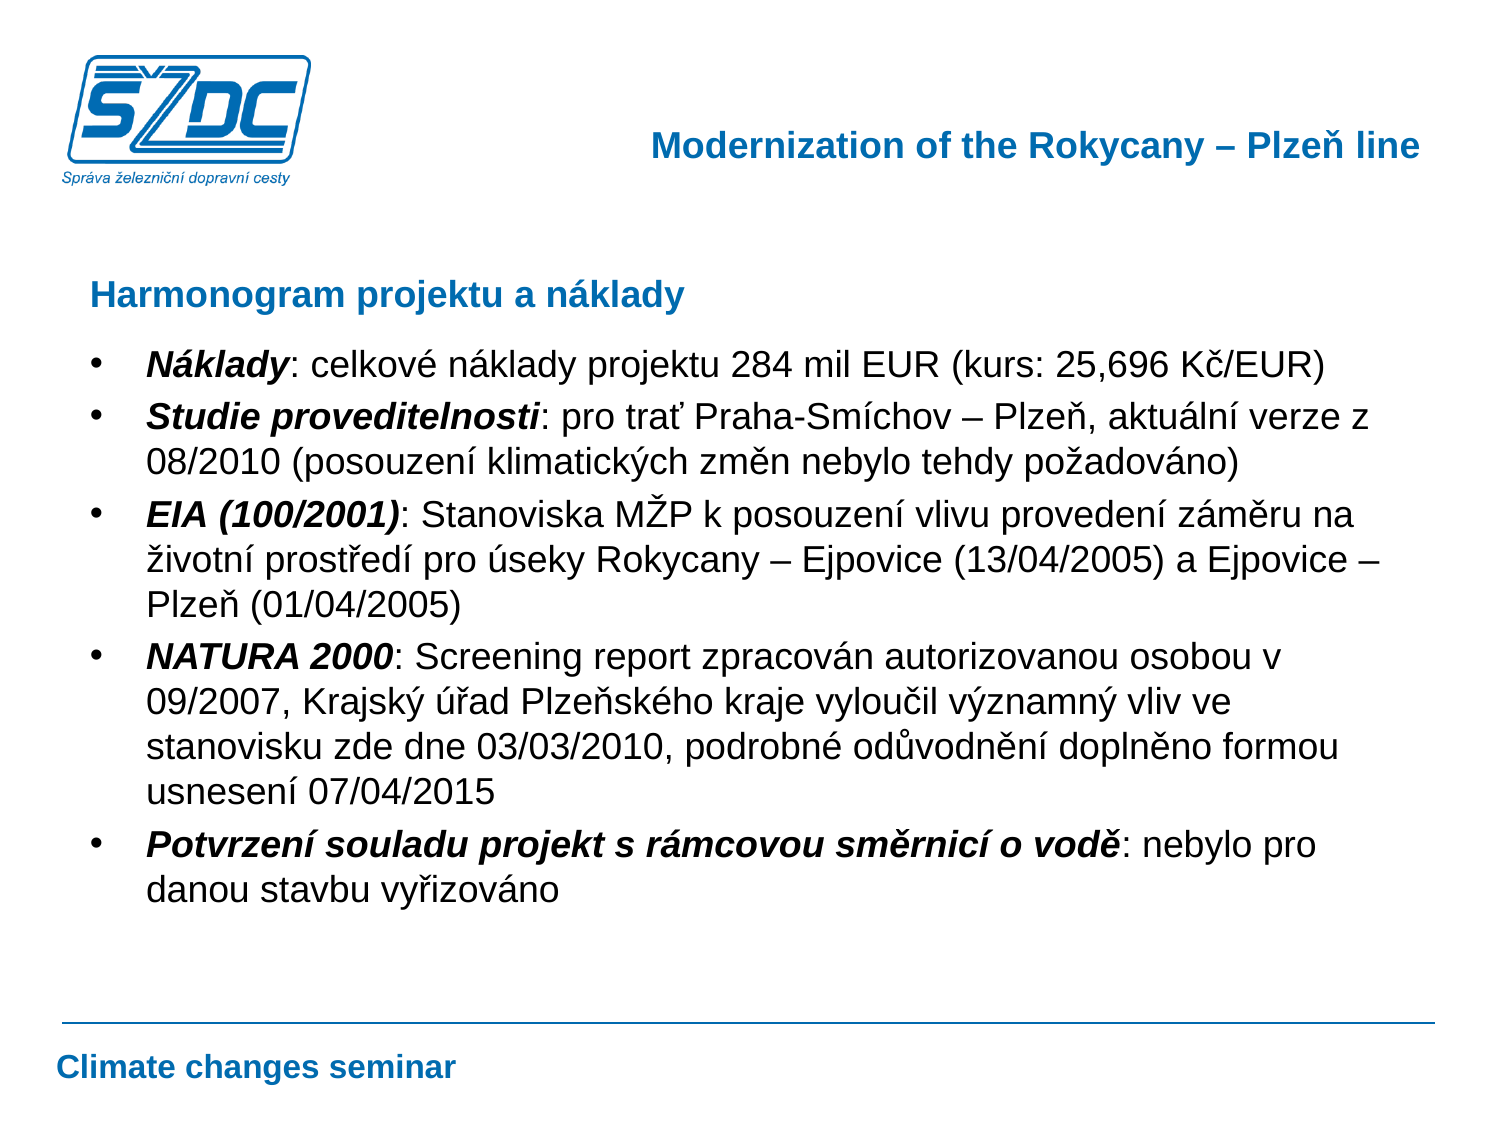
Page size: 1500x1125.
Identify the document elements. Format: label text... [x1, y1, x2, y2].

picture [62, 55, 311, 186]
list Modernization of the Rokycany – Plzeň line [395, 113, 1436, 197]
list Harmonogram projektu a náklady Náklady: celkové náklady projektu 284 mil EUR (kurs: 25,696 Kč/EUR) Studie proveditelnosti: pro trať Praha-Smíchov – Plzeň, aktuální verze z 08/2010 (posouzení klimatických změn nebylo tehdy požadováno) EIA (100/2001): Stanoviska MŽP k posouzení vlivu provedení záměru na životní prostředí pro úseky Rokycany – Ejpovice (13/04/2005) a Ejpovice – Plzeň (01/04/2005) NATURA 2000: Screening report zpracován autorizovanou osobou v 09/2007, Krajský úřad Plzeňského kraje vyloučil významný vliv ve stanovisku zde dne 03/03/2010, podrobné odůvodnění doplněno formou usnesení 07/04/2015 Potvrzení souladu projekt s rámcovou směrnicí o vodě: nebylo pro danou stavbu vyřizováno [75, 262, 1425, 1005]
list Climate changes seminar [41, 1038, 691, 1098]
